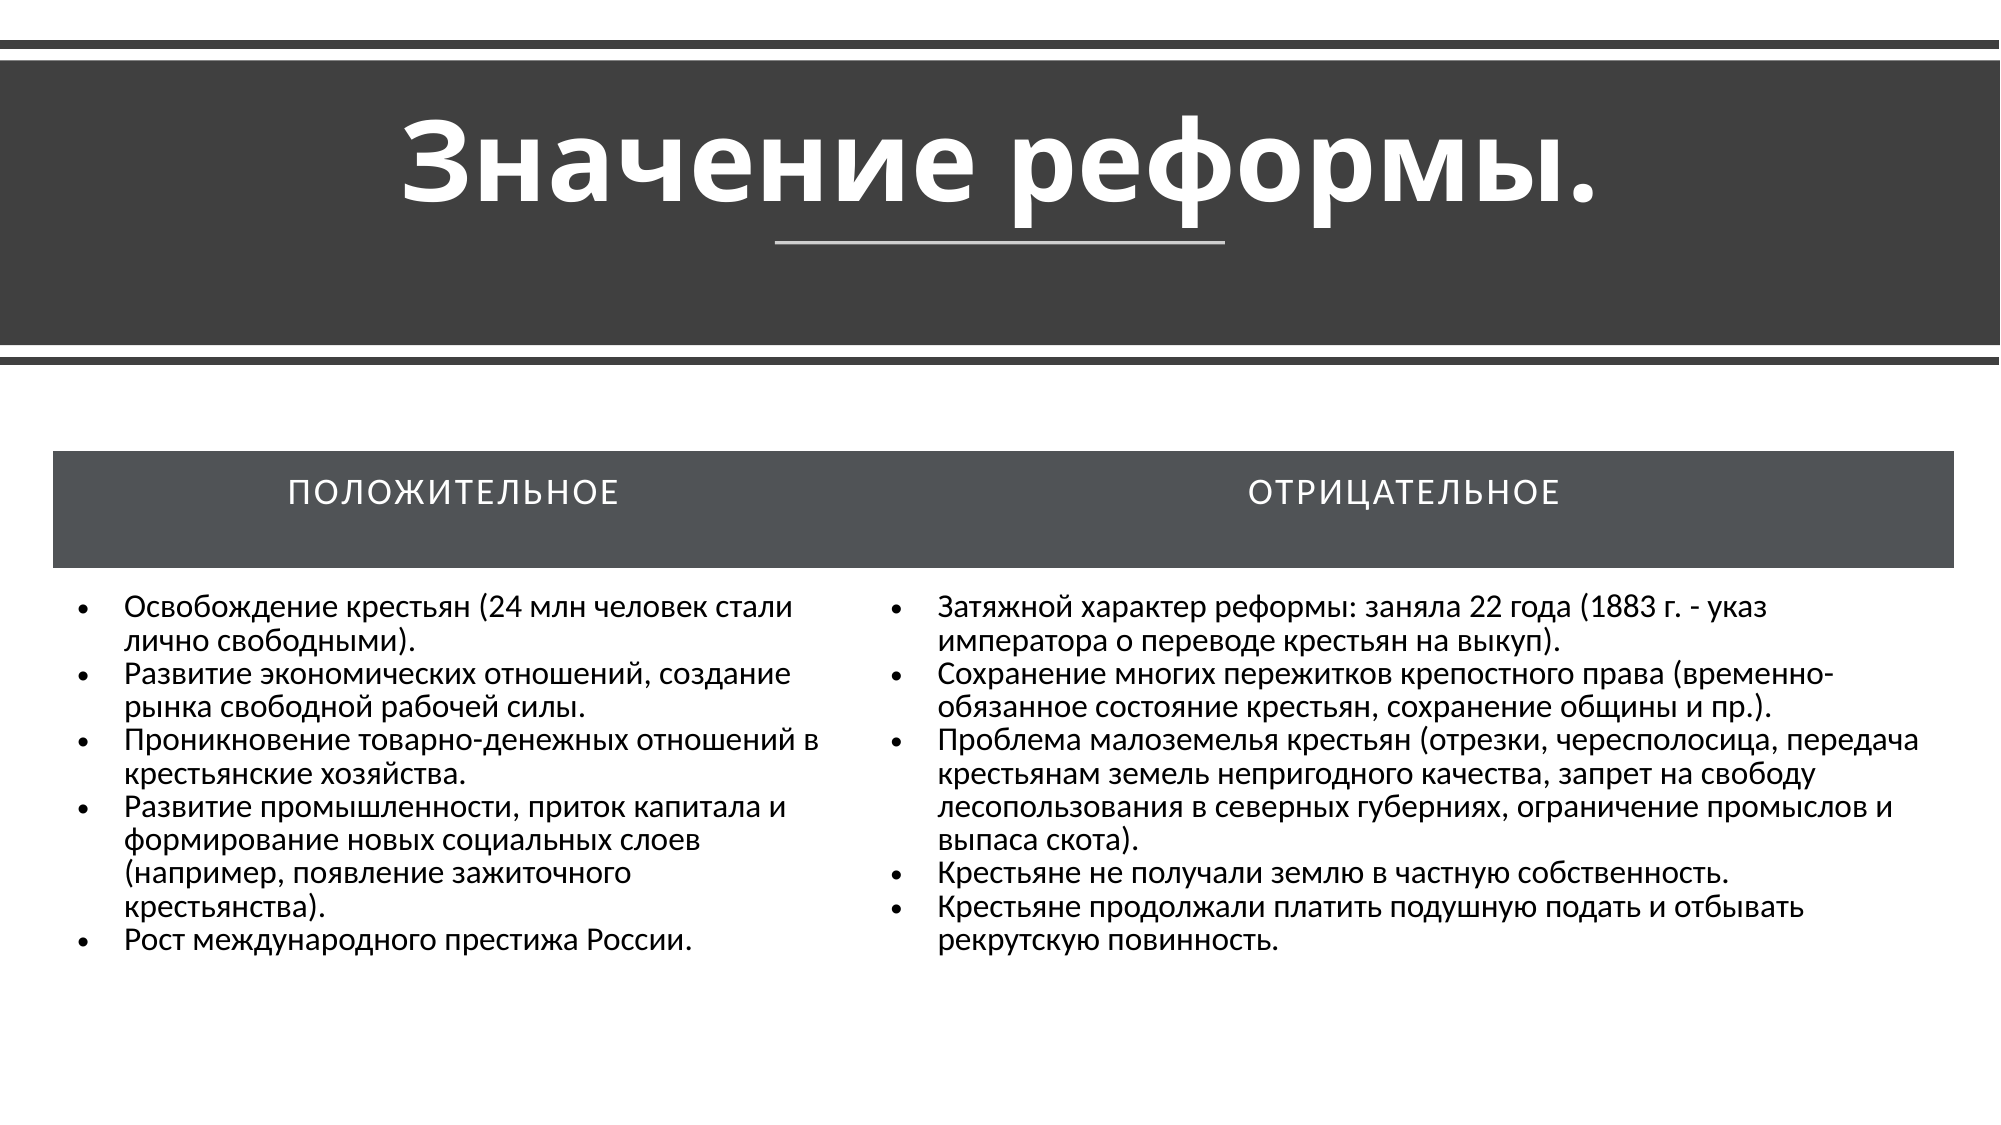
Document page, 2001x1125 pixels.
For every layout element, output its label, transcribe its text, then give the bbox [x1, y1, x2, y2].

table_header Отрицательное [866, 451, 1954, 568]
table_cell Затяжной характер реформы: заняла 22 года (1883 г. - указ императора о переводе крестьян на выкуп). Сохранение многих пережитков крепостного права (временно-обязанное состояние крестьян, сохранение общины и пр.). Проблема малоземелья крестьян (отрезки, чересполосица, передача крестьянам земель непригодного качества, запрет на свободу лесопользования в северных губерниях, ограничение промыслов и выпаса скота). Крестьяне не получали землю в частную собственность. Крестьяне продолжали платить подушную подать и отбывать рекрутскую повинность. [866, 568, 1954, 1098]
table_header Положительное [53, 451, 866, 568]
table_cell Освобождение крестьян (24 млн человек стали лично свободными). Развитие экономических отношений, создание рынка свободной рабочей силы. Проникновение товарно-денежных отношений в крестьянские хозяйства. Развитие промышленности, приток капитала и формирование новых социальных слоев (например, появление зажиточного крестьянства). Рост международного престижа России. [53, 568, 866, 1098]
title Значение реформы. [86, 80, 1914, 233]
text_box [0, 59, 2000, 346]
